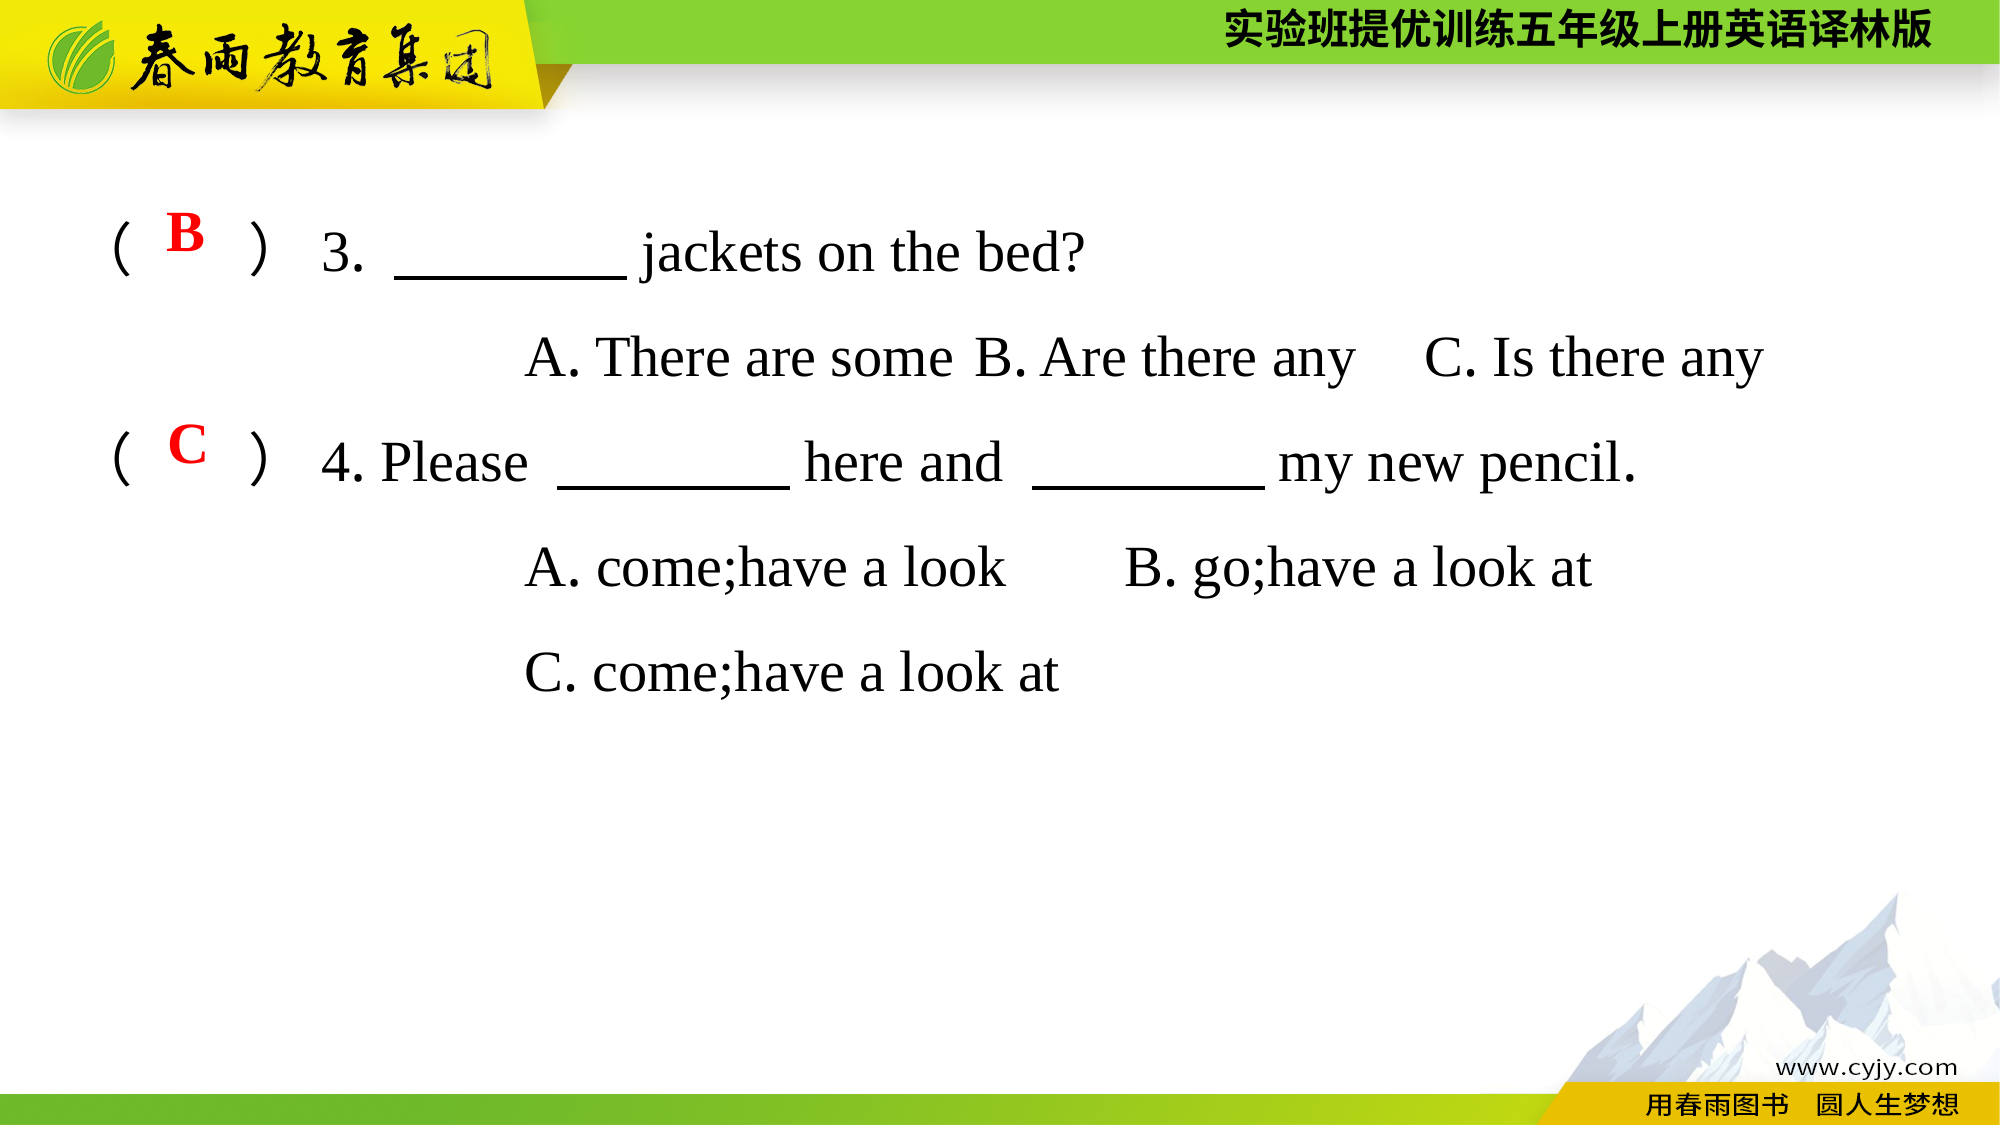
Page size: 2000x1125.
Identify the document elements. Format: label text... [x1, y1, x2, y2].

text_box C [153, 398, 225, 483]
list （ ）3. jackets on the bed? A. There are some B. Are there any C. Is there any （ ）4. Please here and my new pencil. A. come;have a look B. go;have a look at C. come;have a look at [59, 170, 1944, 716]
picture [0, 0, 2000, 1125]
text_box B [151, 185, 220, 271]
